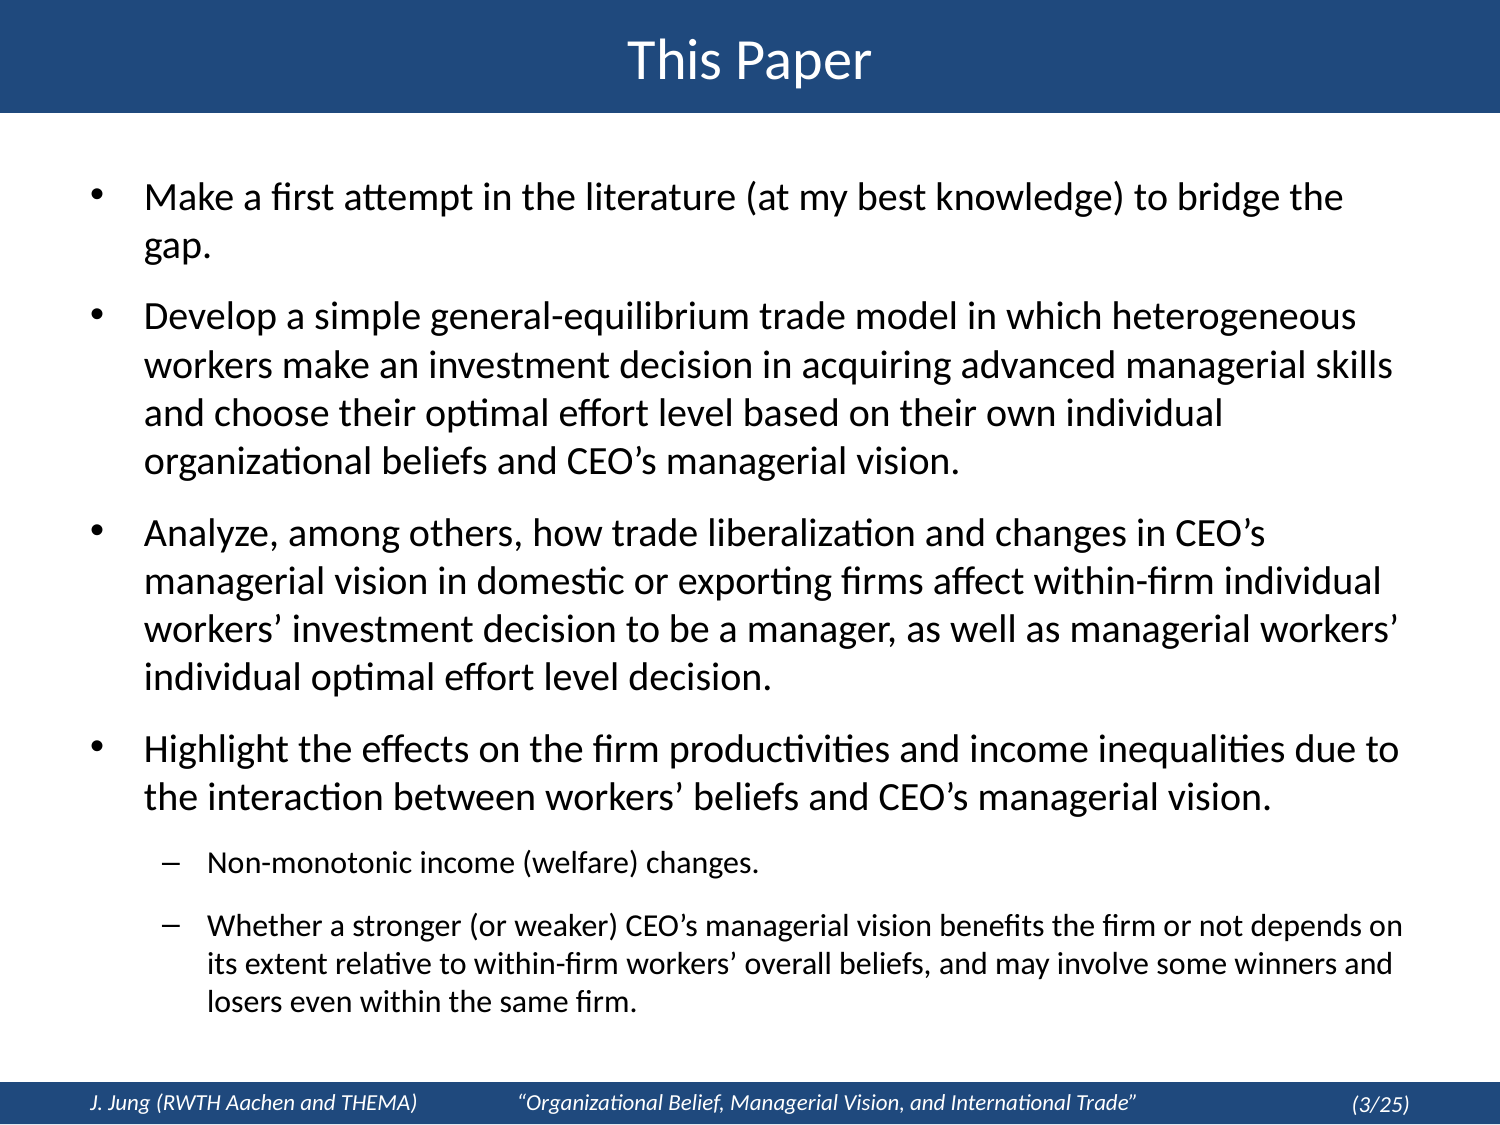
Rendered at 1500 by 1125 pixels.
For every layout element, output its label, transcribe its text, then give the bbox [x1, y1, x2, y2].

title This Paper [0, 0, 1500, 113]
footer J. Jung (RWTH Aachen and THEMA) “Organizational Belief, Managerial Vision, and International Trade” [75, 1076, 1200, 1125]
list Make a first attempt in the literature (at my best knowledge) to bridge the gap. Develop a simple general-equilibrium trade model in which heterogeneous workers make an investment decision in acquiring advanced managerial skills and choose their optimal effort level based on their own individual organizational beliefs and CEO’s managerial vision. Analyze, among others, how trade liberalization and changes in CEO’s managerial vision in domestic or exporting firms affect within-firm individual workers’ investment decision to be a manager, as well as managerial workers’ individual optimal effort level decision. Highlight the effects on the firm productivities and income inequalities due to the interaction between workers’ beliefs and CEO’s managerial vision. Non-monotonic income (welfare) changes. Whether a stronger (or weaker) CEO’s managerial vision benefits the firm or not depends on its extent relative to within-firm workers’ overall beliefs, and may involve some winners and losers even within the same firm. [75, 162, 1425, 1038]
slide_number (3/25) [1074, 1082, 1425, 1125]
